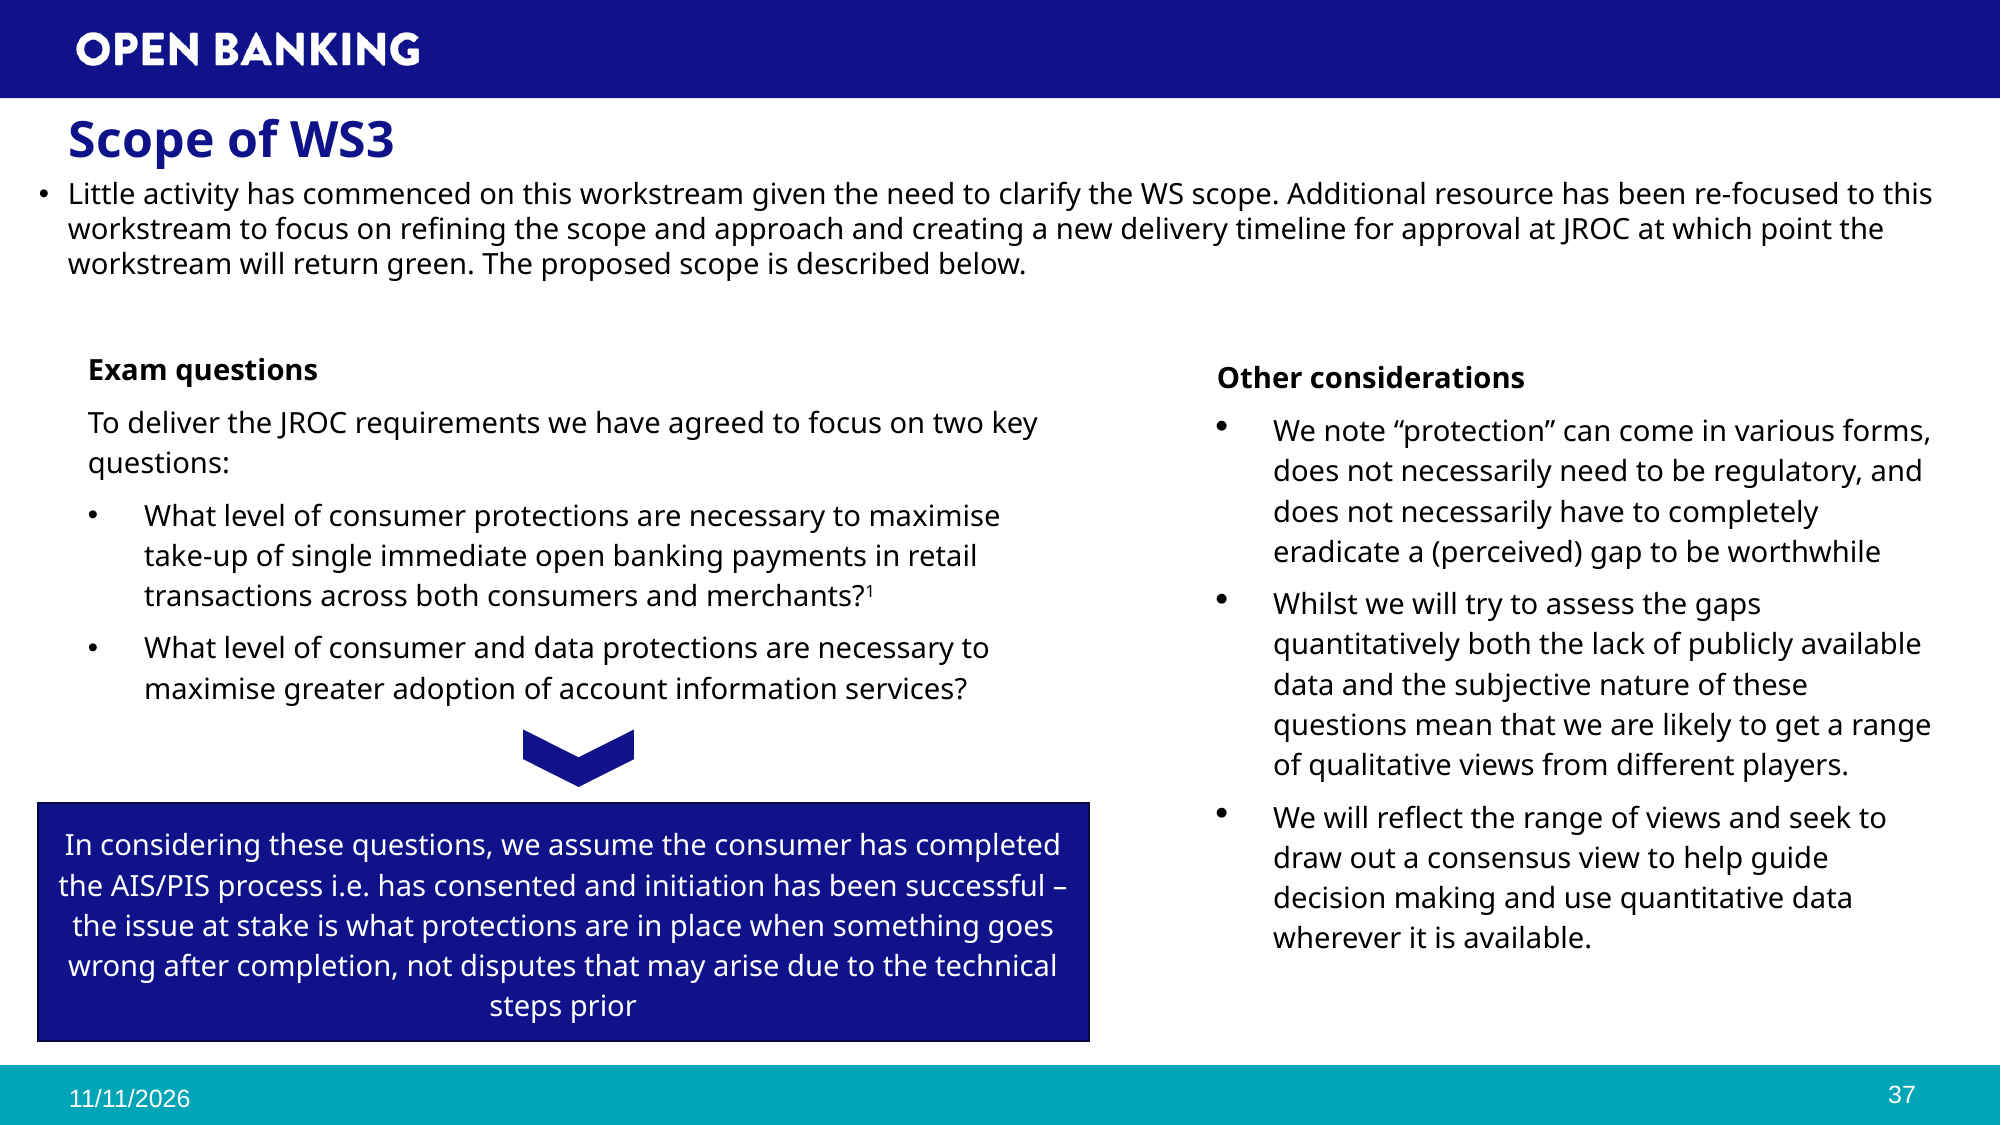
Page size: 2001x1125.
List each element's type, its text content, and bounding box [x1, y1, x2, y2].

text_box Little activity has commenced on this workstream given the need to clarify the WS scope. Additional resource has been re-focused to this workstream to focus on refining the scope and approach and creating a new delivery timeline for approval at JROC at which point the workstream will return green. The proposed scope is described below. [24, 168, 1976, 288]
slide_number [53, 1067, 579, 1125]
picture [43, 0, 452, 99]
text_box [523, 729, 634, 788]
text_box In considering these questions, we assume the consumer has completed the AIS/PIS process i.e. has consented and initiation has been successful – the issue at stake is what protections are in place when something goes wrong after completion, not disputes that may arise due to the technical steps prior [37, 802, 1090, 1042]
text_box Other considerations We note “protection” can come in various forms, does not necessarily need to be regulatory, and does not necessarily have to completely eradicate a (perceived) gap to be worthwhile Whilst we will try to assess the gaps quantitatively both the lack of publicly available data and the subjective nature of these questions mean that we are likely to get a range of qualitative views from different players. We will reflect the range of views and seek to draw out a consensus view to help guide decision making and use quantitative data wherever it is available. [1202, 347, 1963, 1021]
text_box Exam questions To deliver the JROC requirements we have agreed to focus on two key questions: What level of consumer protections are necessary to maximise take-up of single immediate open banking payments in retail transactions across both consumers and merchants?1 What level of consumer and data protections are necessary to maximise greater adoption of account information services? [73, 338, 1084, 713]
slide_number 37 [1412, 1064, 1932, 1124]
title Scope of WS3 [53, 95, 1362, 168]
